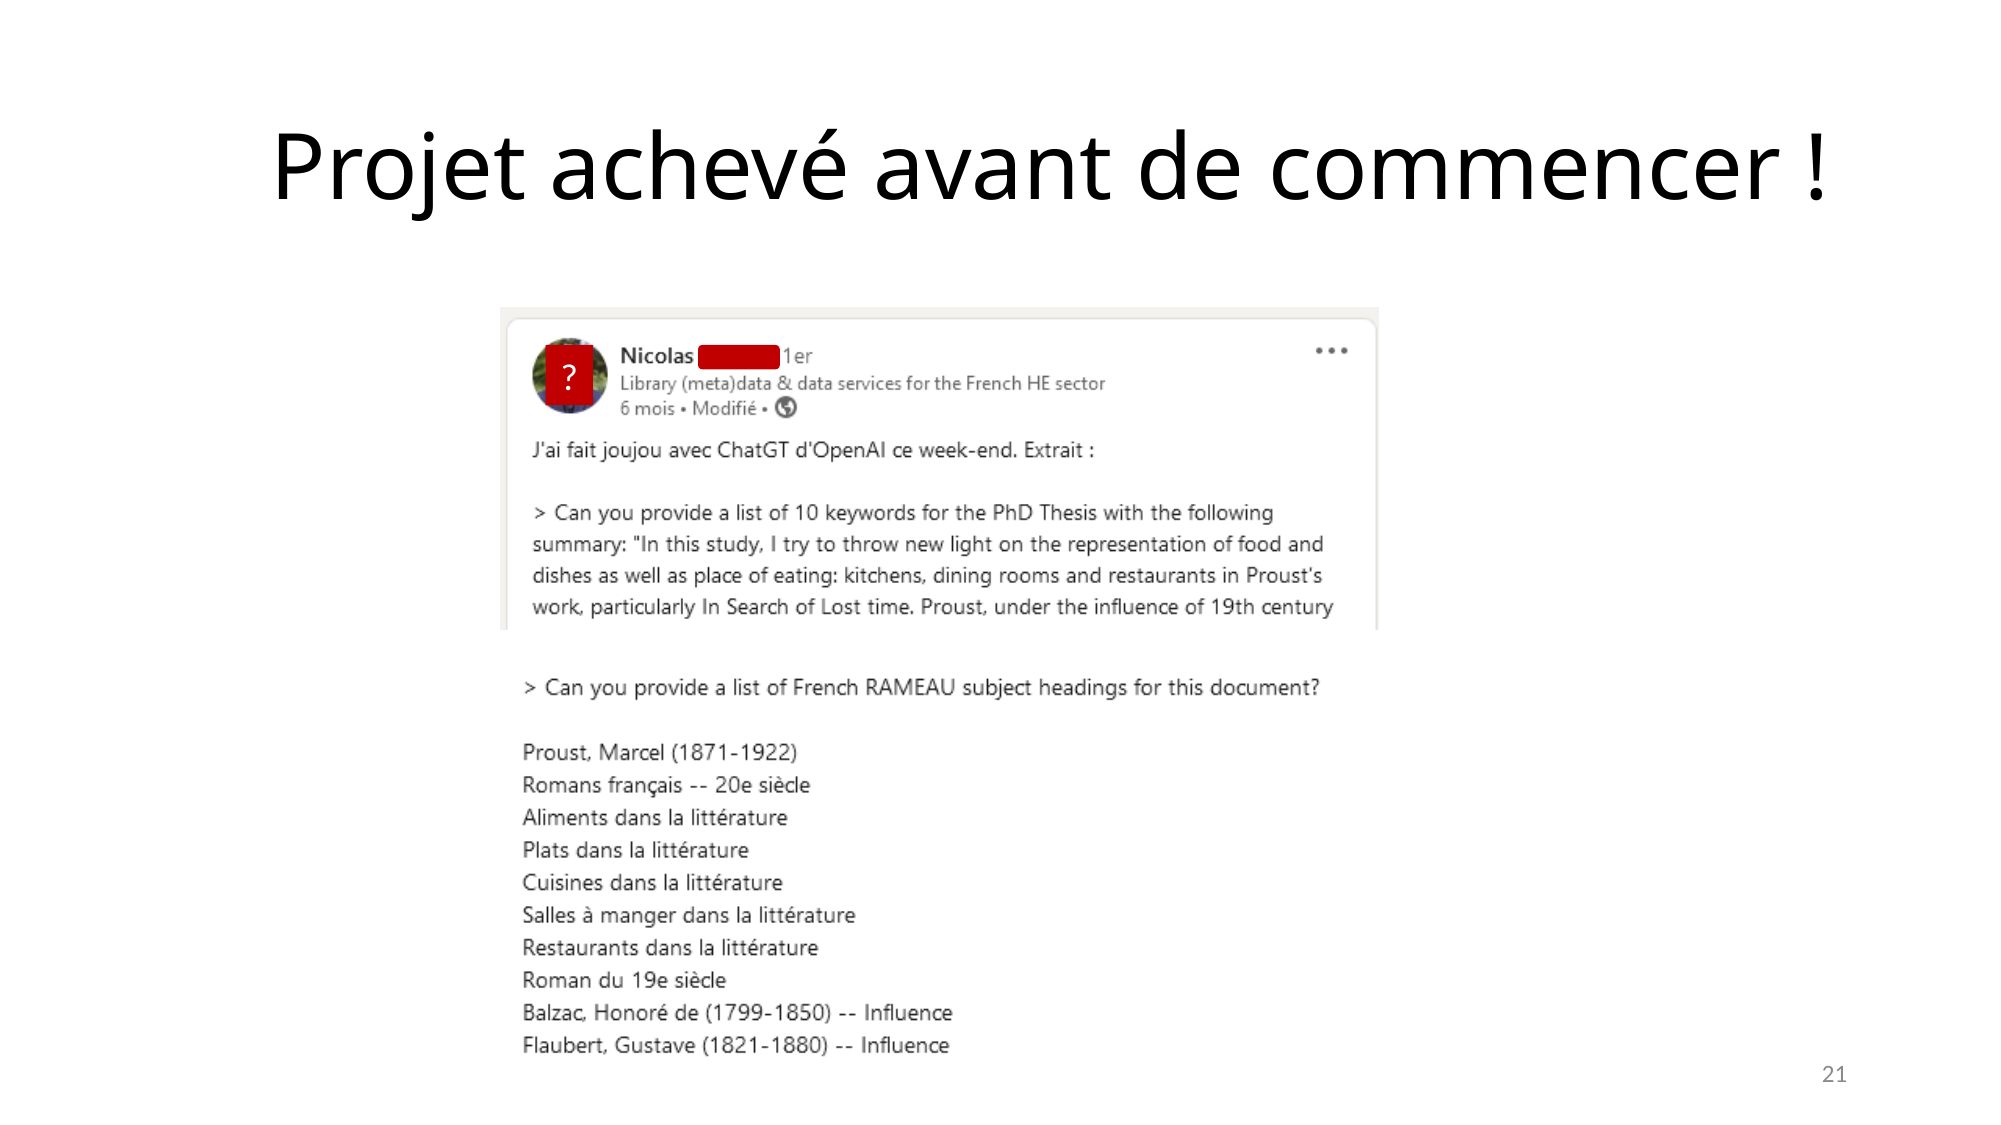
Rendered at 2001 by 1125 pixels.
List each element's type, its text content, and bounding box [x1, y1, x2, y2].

title Projet achevé avant de commencer ! [255, 59, 1863, 280]
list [500, 307, 1379, 630]
slide_number 21 [1412, 1042, 1863, 1103]
picture [513, 666, 1351, 1071]
